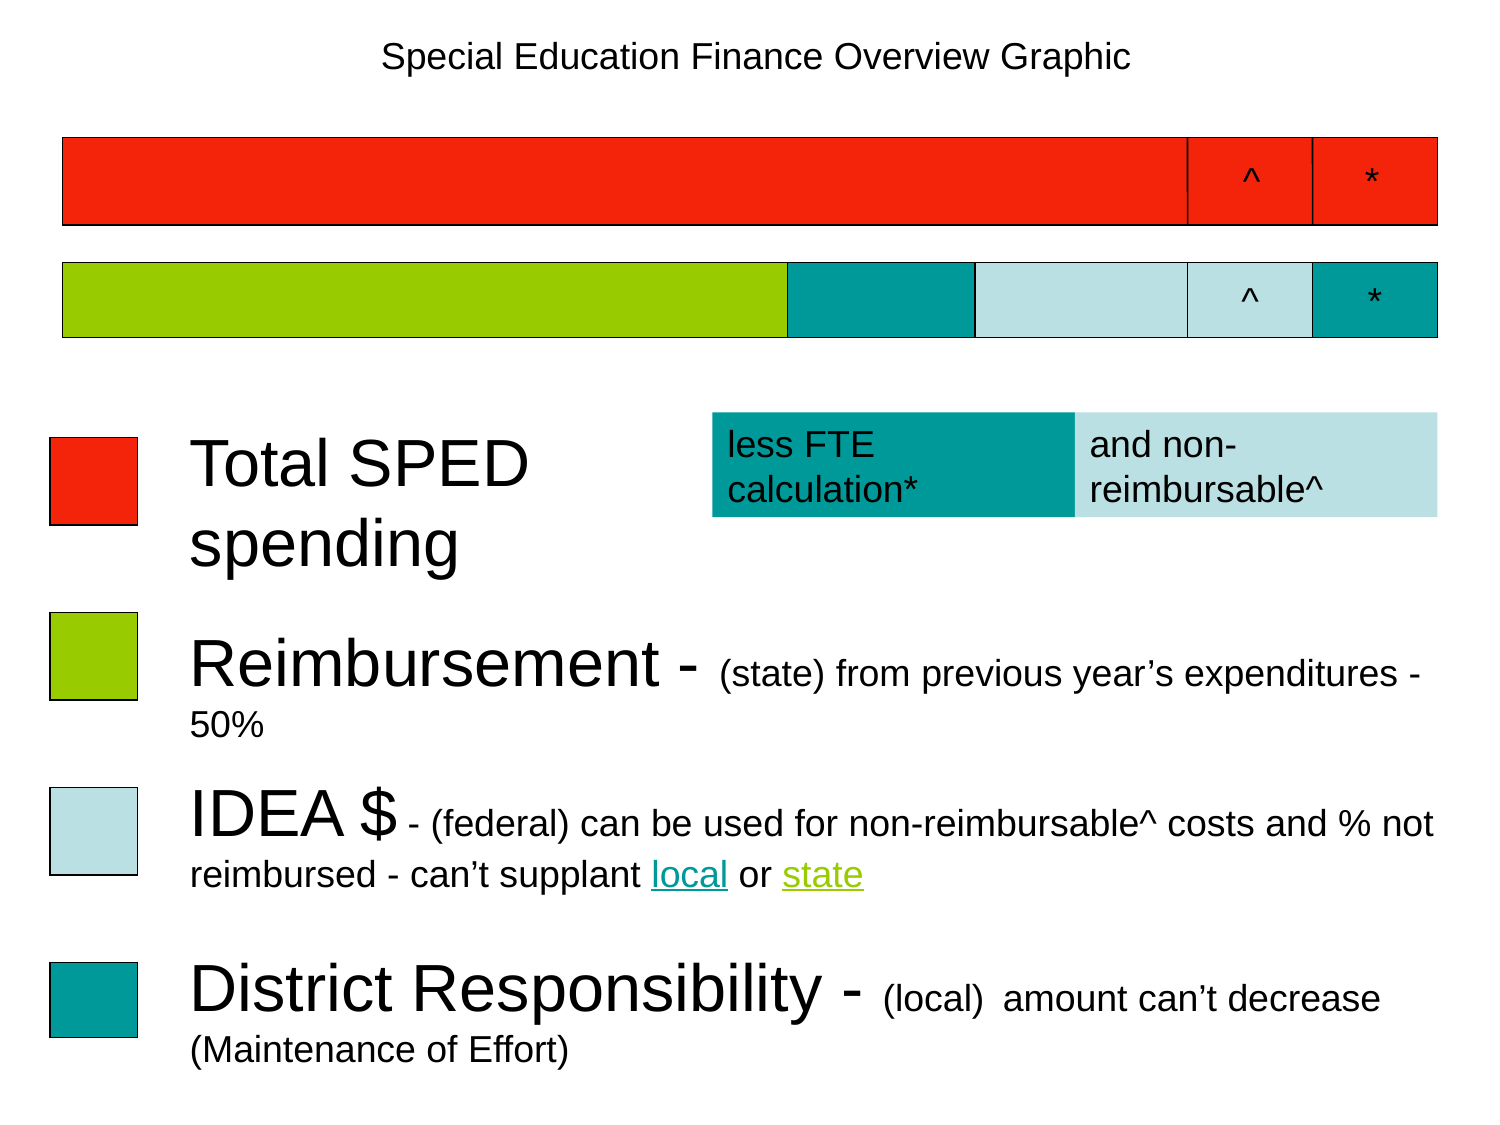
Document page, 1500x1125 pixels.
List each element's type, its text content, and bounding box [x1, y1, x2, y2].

text_box [787, 262, 975, 338]
text_box [62, 137, 1187, 225]
text_box District Responsibility - (local) amount can’t decrease (Maintenance of Effort) [174, 937, 1450, 1078]
text_box [975, 262, 1187, 338]
text_box ^ [1187, 262, 1313, 338]
text_box [49, 437, 138, 525]
text_box * [1313, 262, 1438, 338]
text_box [1188, 137, 1312, 225]
text_box Reimbursement - (state) from previous year’s expenditures - 50% [174, 612, 1450, 753]
text_box [1313, 137, 1438, 225]
text_box ^ [1228, 149, 1276, 210]
subtitle Total SPED spending [174, 412, 701, 588]
text_box and non-reimbursable^ [1074, 412, 1438, 518]
text_box [49, 962, 138, 1038]
text_box [49, 787, 138, 875]
text_box * [1349, 149, 1392, 210]
text_box less FTE calculation* [712, 412, 1074, 518]
text_box [62, 262, 787, 338]
text_box Special Education Finance Overview Graphic [74, 24, 1438, 85]
text_box [49, 612, 138, 700]
text_box IDEA $ - (federal) can be used for non-reimbursable^ costs and % not reimbursed - can’t supplant local or state [174, 762, 1488, 903]
